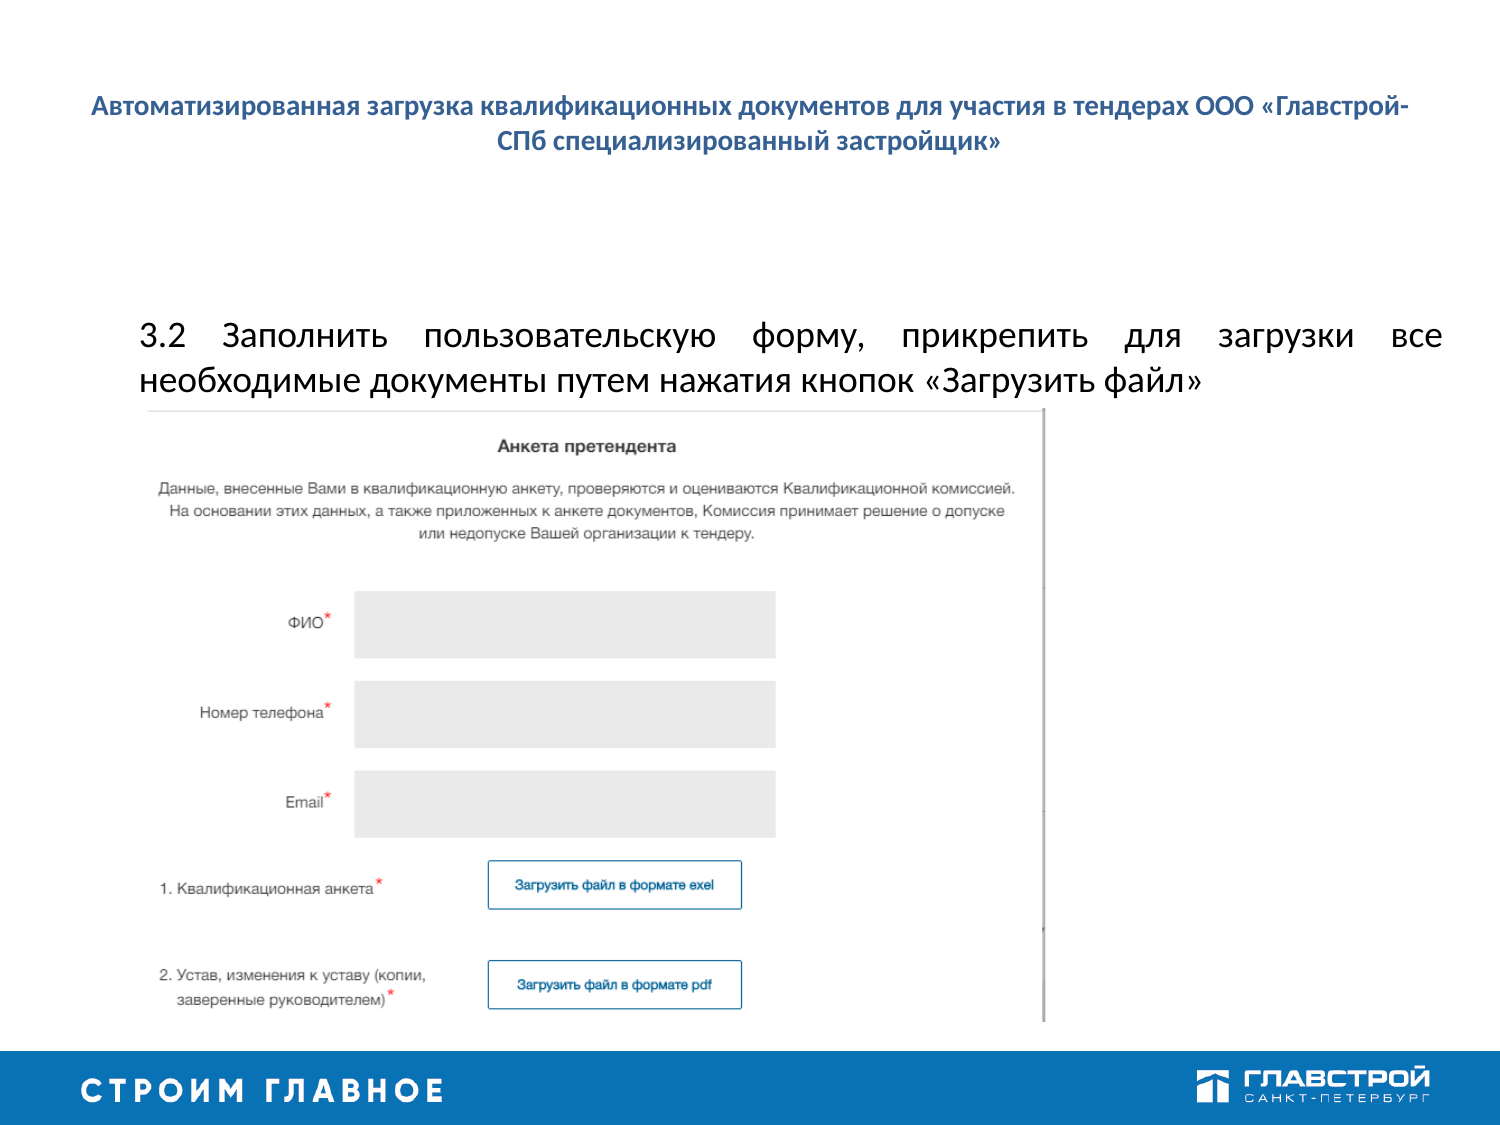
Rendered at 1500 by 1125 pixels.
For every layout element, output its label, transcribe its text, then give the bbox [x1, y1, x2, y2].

picture [147, 408, 1046, 1022]
text_box 3.2 Заполнить пользовательскую форму, прикрепить для загрузки все необходимые документы путем нажатия кнопок «Загрузить файл» [123, 302, 1459, 588]
picture [0, 1051, 1500, 1125]
text_box Автоматизированная загрузка квалификационных документов для участия в тендерах ООО «Главстрой-СПб специализированный застройщик» [75, 78, 1426, 164]
